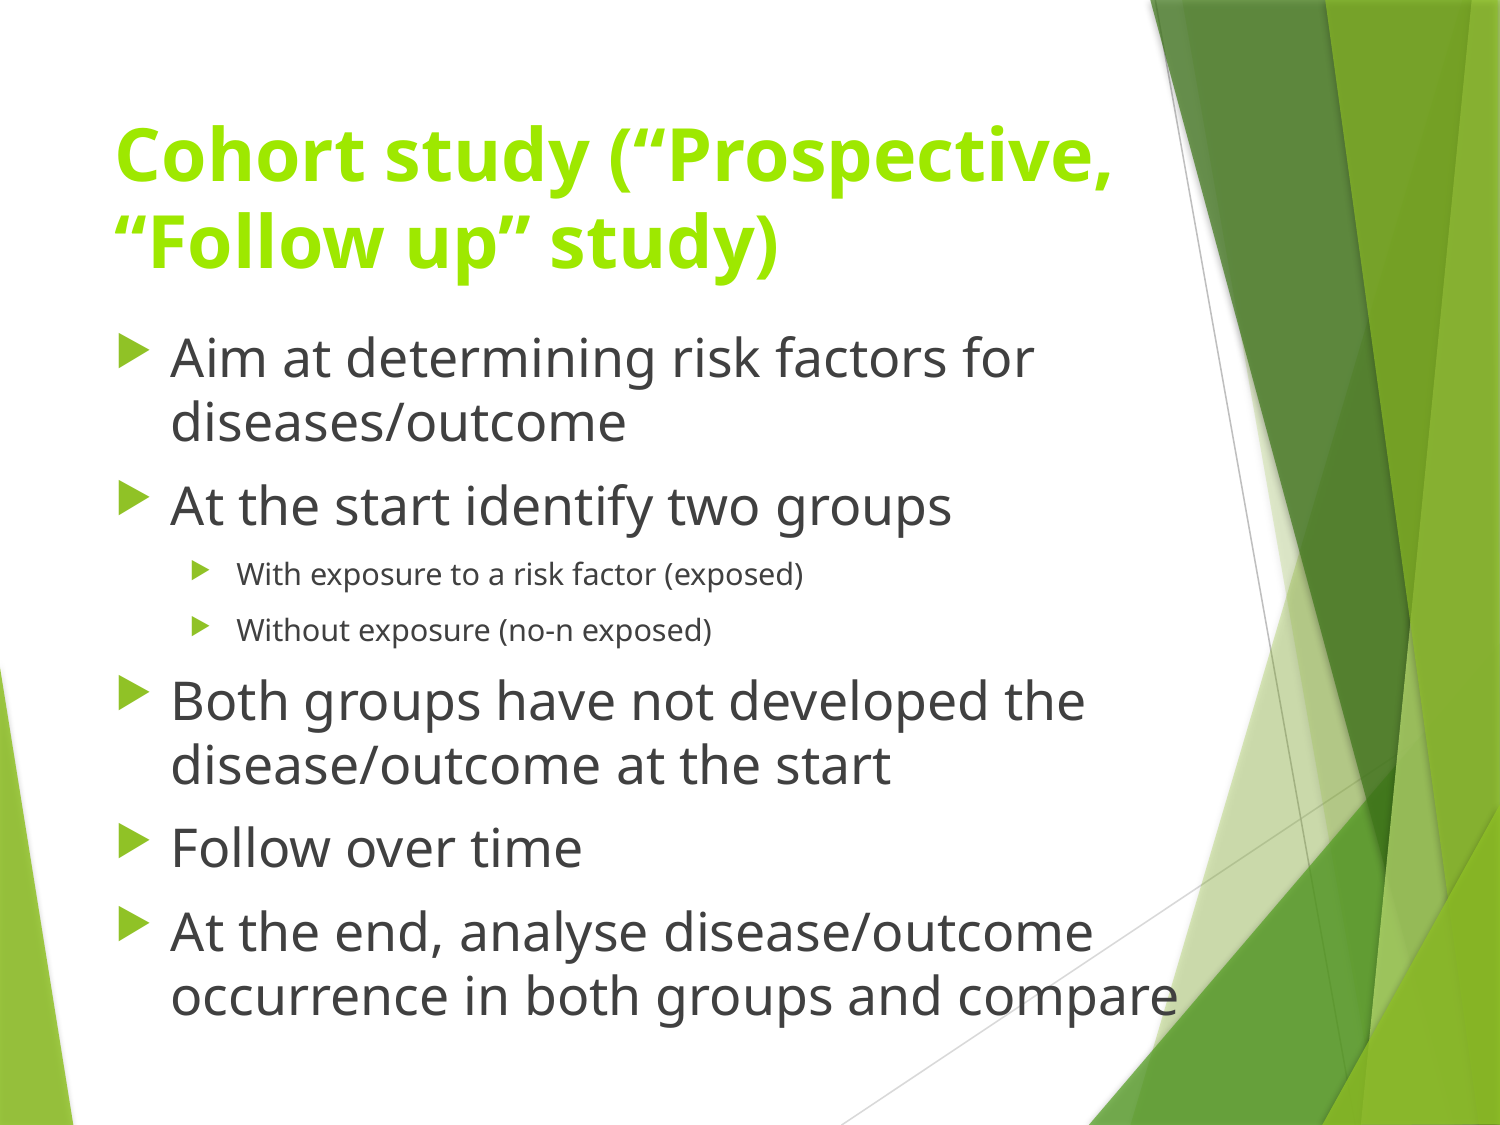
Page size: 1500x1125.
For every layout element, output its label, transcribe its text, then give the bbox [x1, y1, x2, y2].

list Aim at determining risk factors for diseases/outcome At the start identify two groups With exposure to a risk factor (exposed) Without exposure (no-n exposed) Both groups have not developed the disease/outcome at the start Follow over time At the end, analyse disease/outcome occurrence in both groups and compare [99, 316, 1400, 1038]
title Cohort study (“Prospective, “Follow up” study) [99, 99, 1142, 316]
